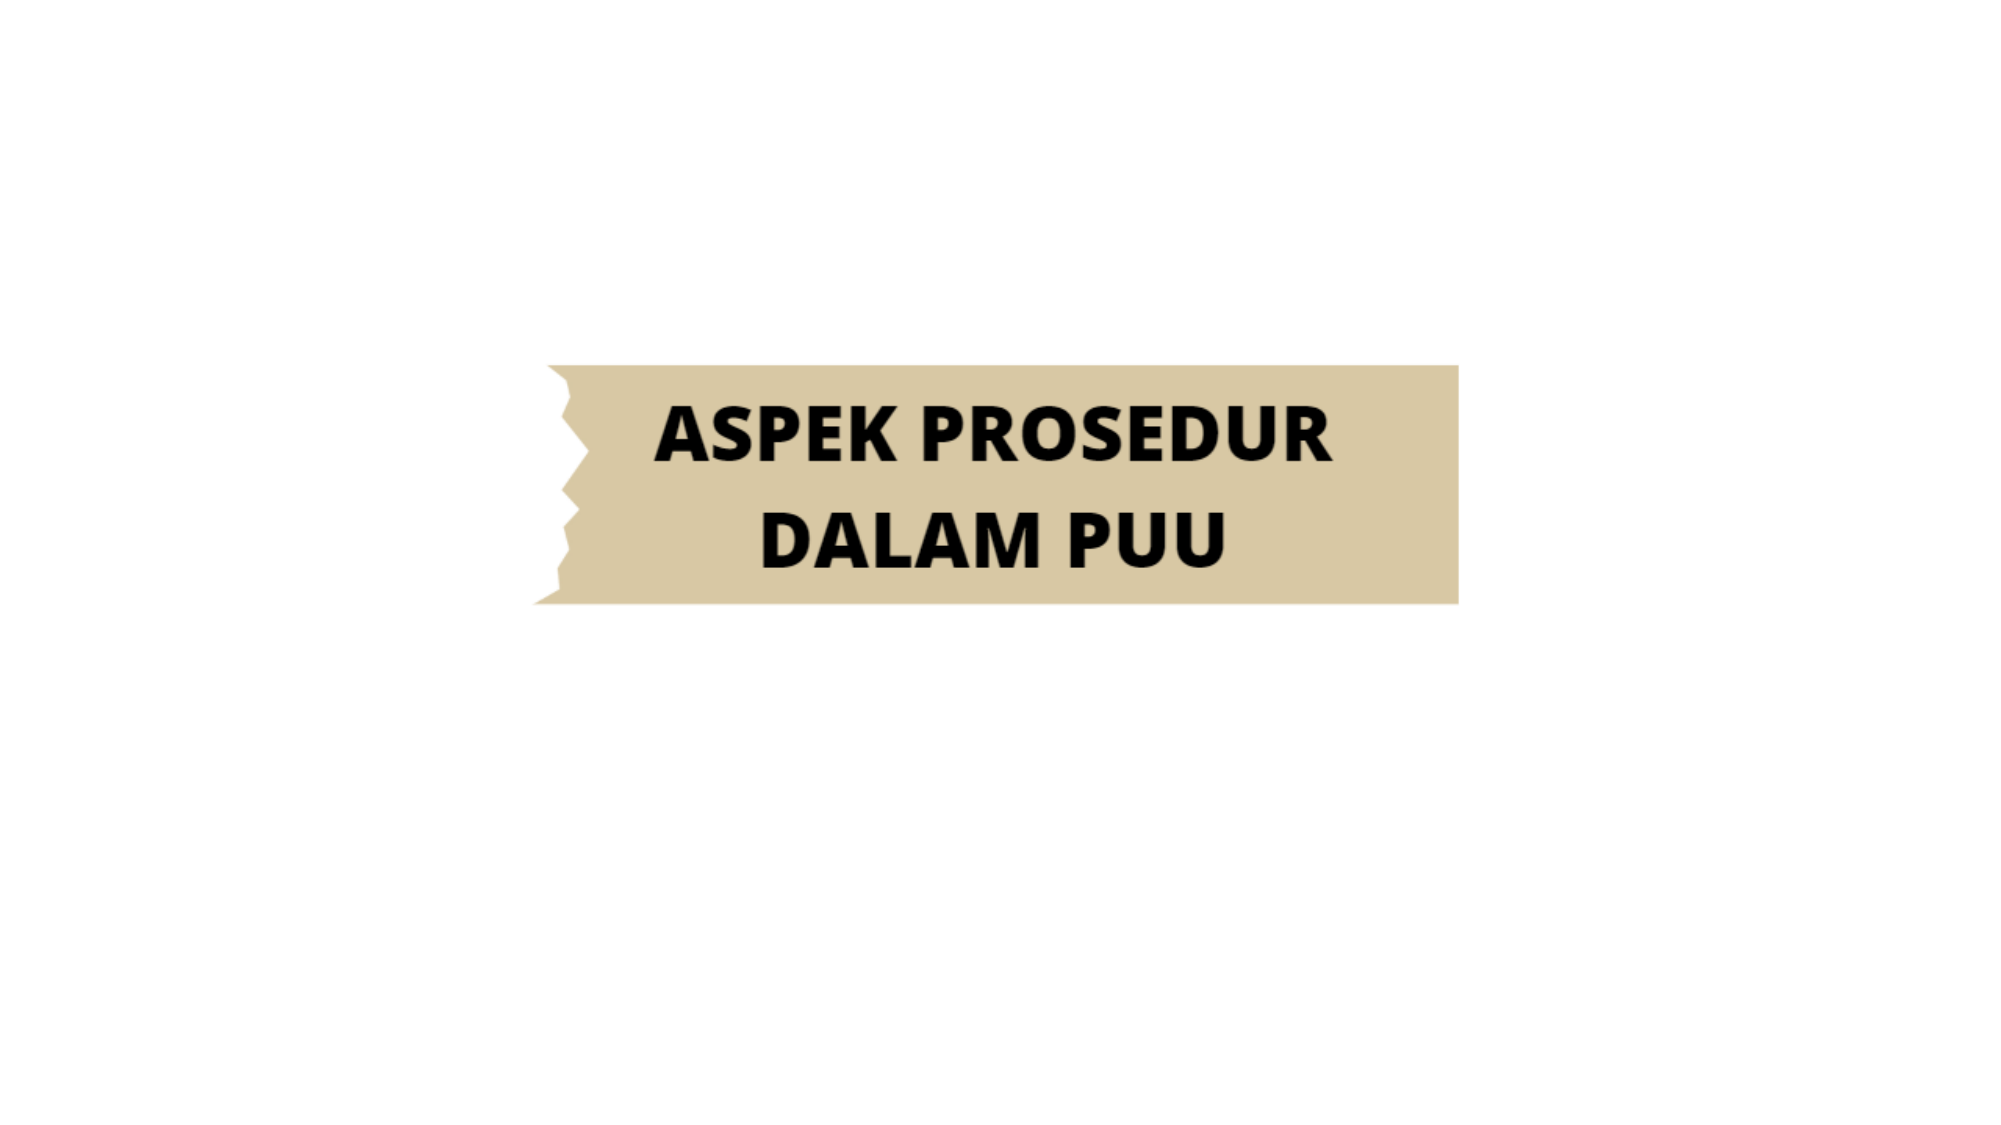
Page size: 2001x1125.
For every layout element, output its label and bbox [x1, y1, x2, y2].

picture [530, 353, 1470, 615]
